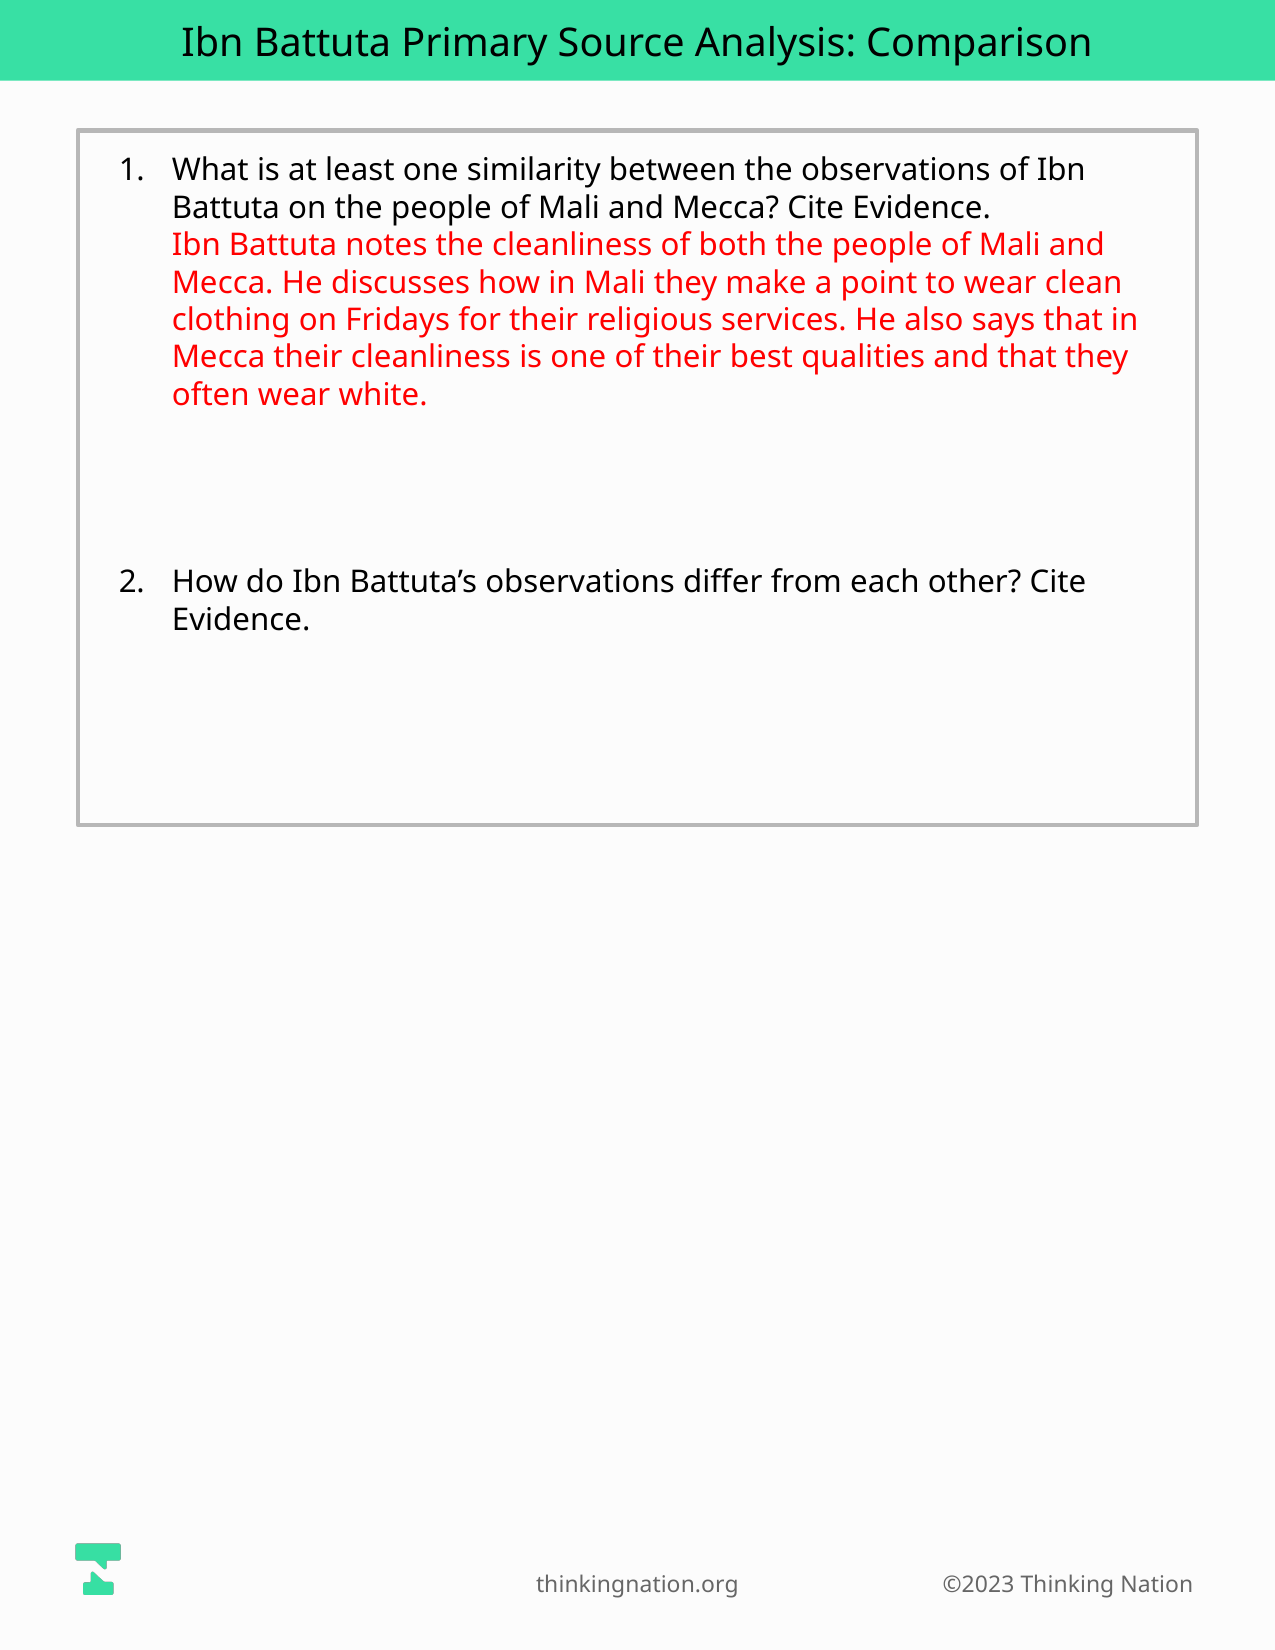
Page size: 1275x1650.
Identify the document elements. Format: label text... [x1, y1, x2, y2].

text_box thinkingnation.org [486, 1553, 789, 1605]
text_box Ibn Battuta Primary Source Analysis: Comparison [0, 0, 1275, 81]
text_box What is at least one similarity between the observations of Ibn Battuta on the people of Mali and Mecca? Cite Evidence. Ibn Battuta notes the cleanliness of both the people of Mali and Mecca. He discusses how in Mali they make a point to wear clean clothing on Fridays for their religious services. He also says that in Mecca their cleanliness is one of their best qualities and that they often wear white. How do Ibn Battuta’s observations differ from each other? Cite Evidence. [77, 130, 1197, 825]
picture [62, 1533, 134, 1605]
text_box ©2023 Thinking Nation [907, 1553, 1210, 1605]
